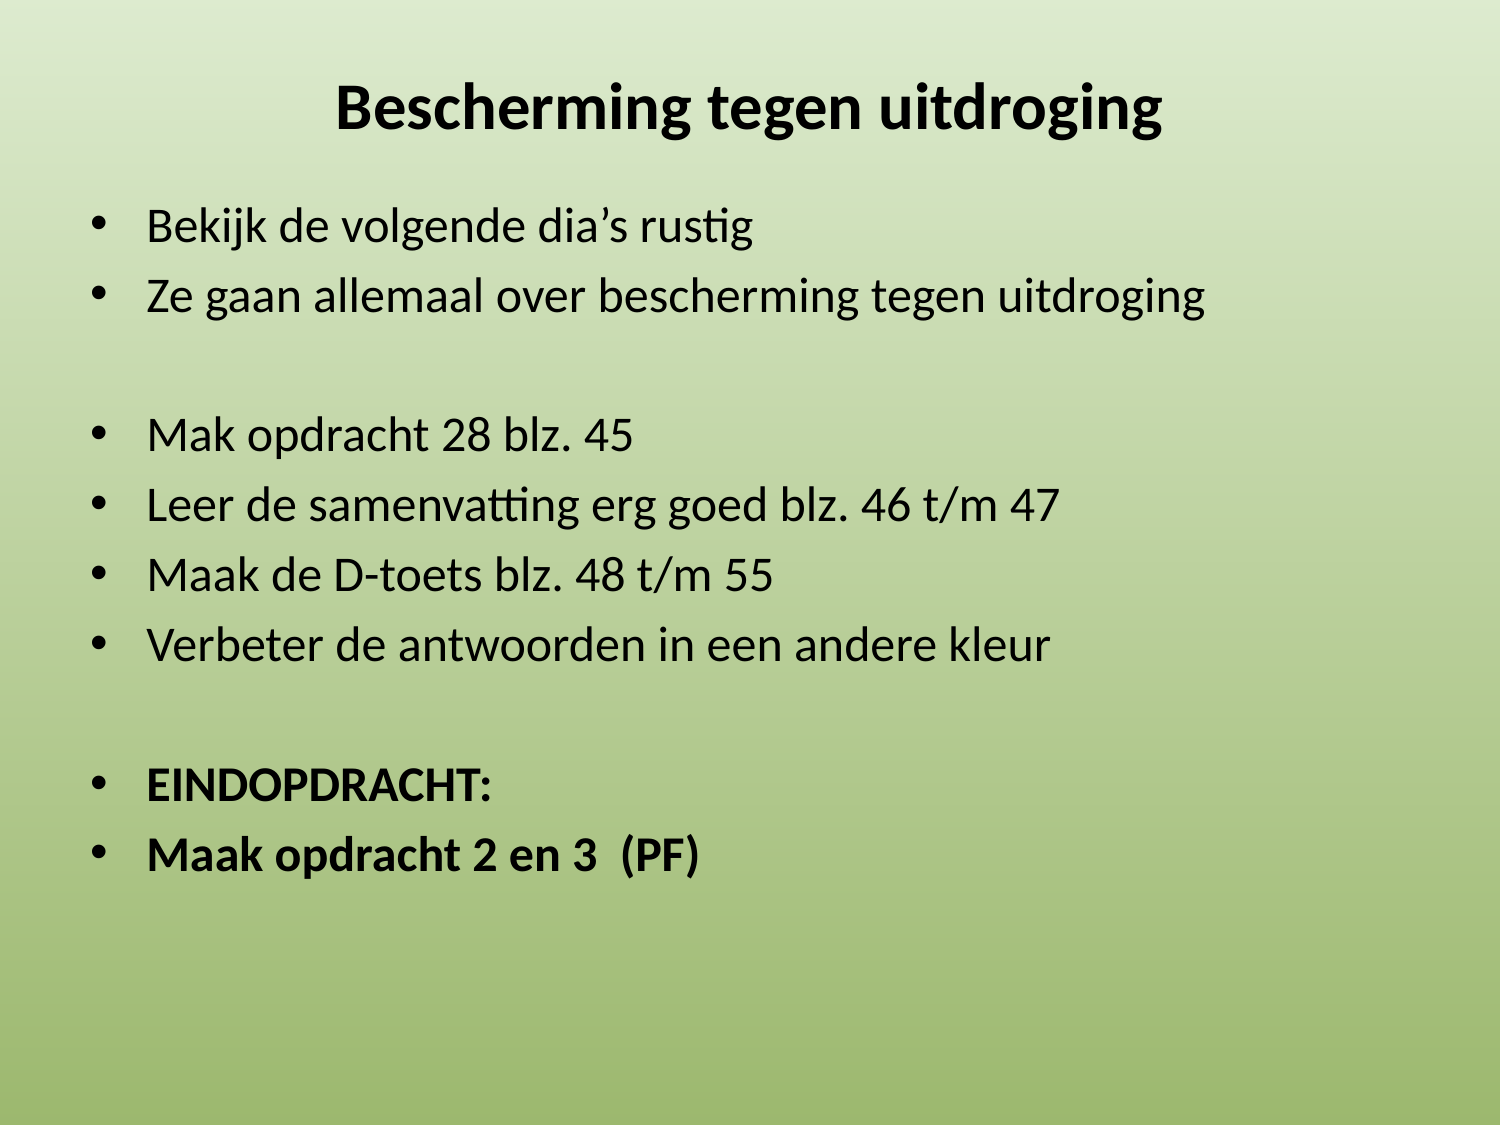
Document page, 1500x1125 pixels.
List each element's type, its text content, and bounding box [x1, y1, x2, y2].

title Bescherming tegen uitdroging [75, 45, 1425, 161]
list Bekijk de volgende dia’s rustig Ze gaan allemaal over bescherming tegen uitdroging Mak opdracht 28 blz. 45 Leer de samenvatting erg goed blz. 46 t/m 47 Maak de D-toets blz. 48 t/m 55 Verbeter de antwoorden in een andere kleur EINDOPDRACHT: Maak opdracht 2 en 3 (PF) [75, 184, 1425, 1071]
